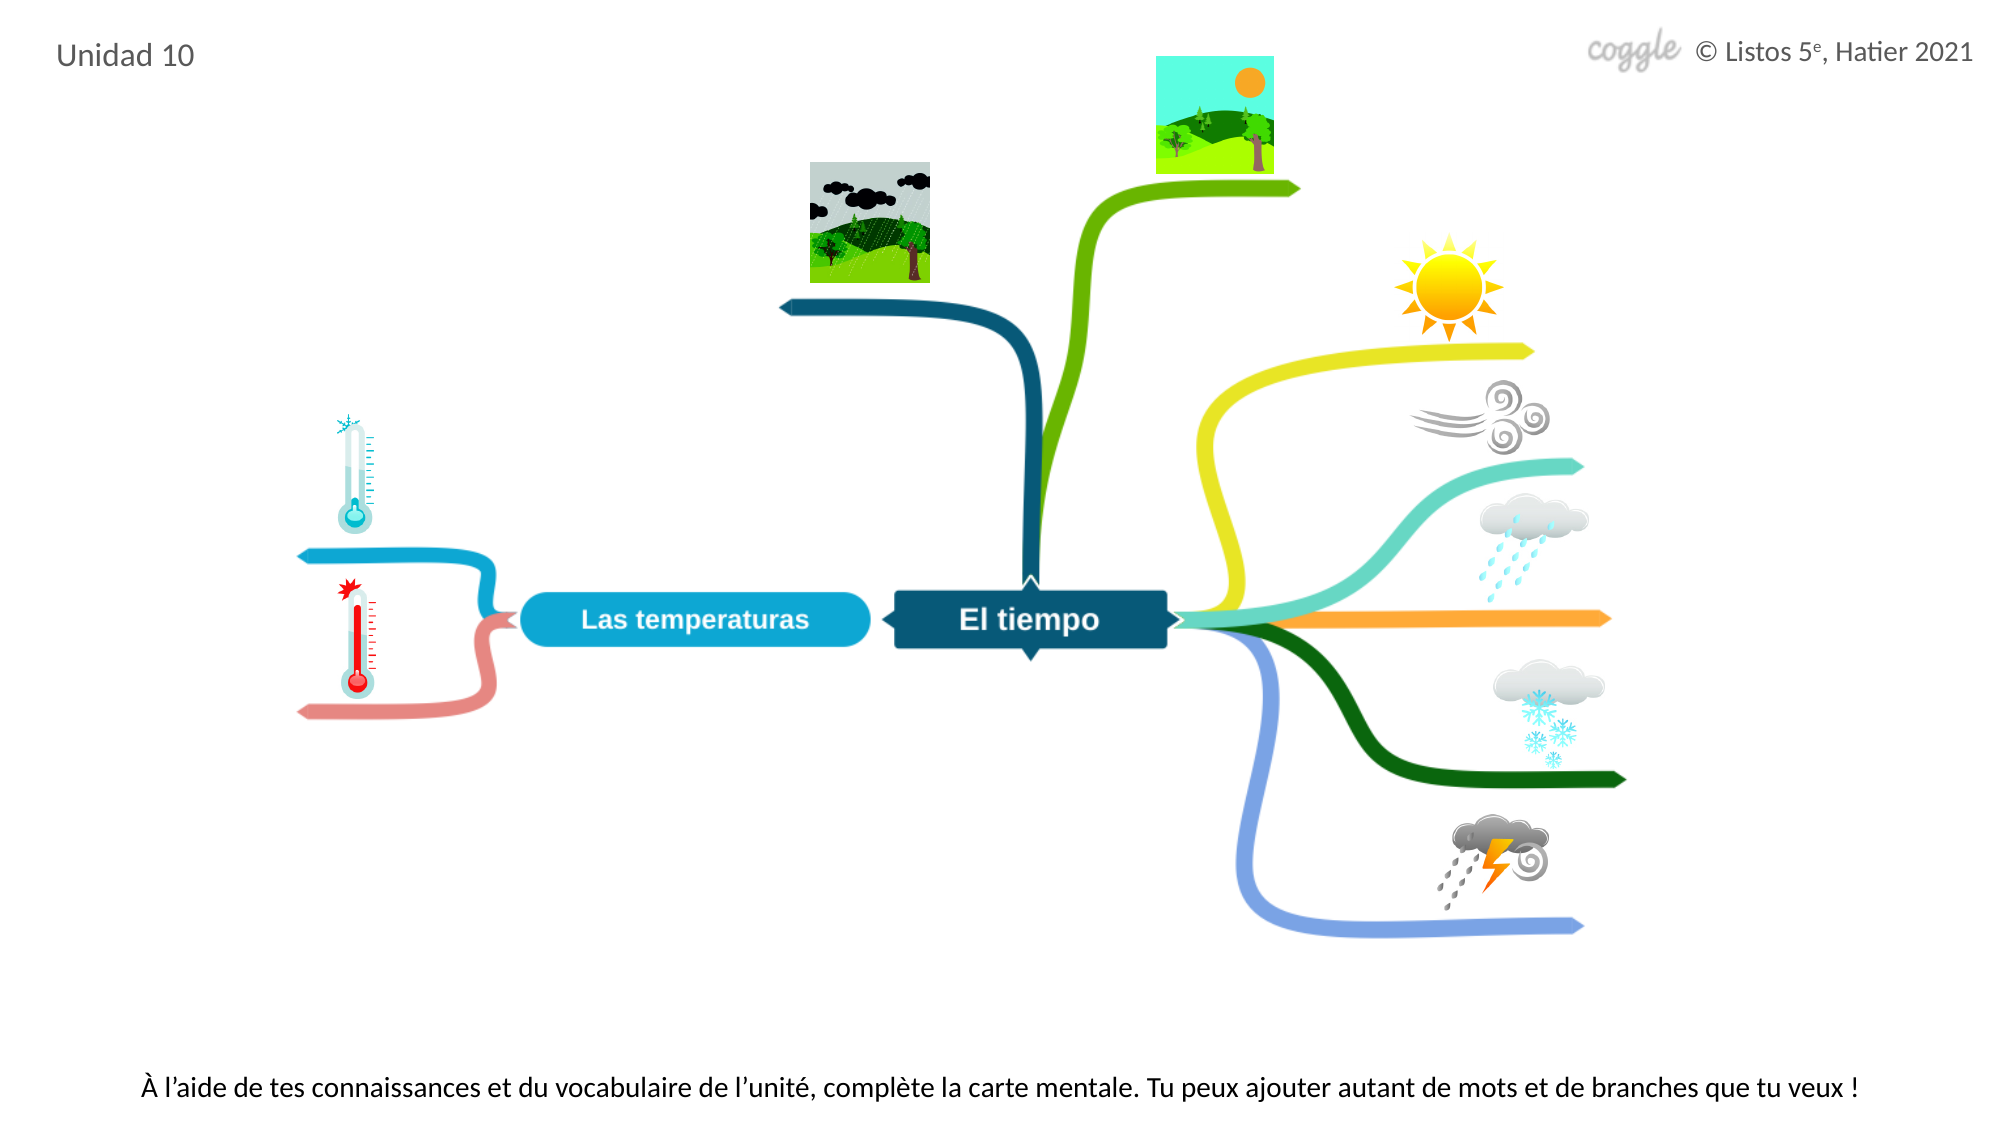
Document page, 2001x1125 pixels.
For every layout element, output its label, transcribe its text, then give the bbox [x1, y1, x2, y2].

picture [1565, 19, 1710, 81]
text_box © Listos 5e, Hatier 2021 [1710, 25, 2000, 75]
text_box Unidad 10 [41, 25, 212, 80]
picture [284, 56, 1647, 957]
text_box À l’aide de tes connaissances et du vocabulaire de l’unité, complète la carte mentale. Tu peux ajouter autant de mots et de branches que tu veux ! [126, 1061, 1899, 1112]
